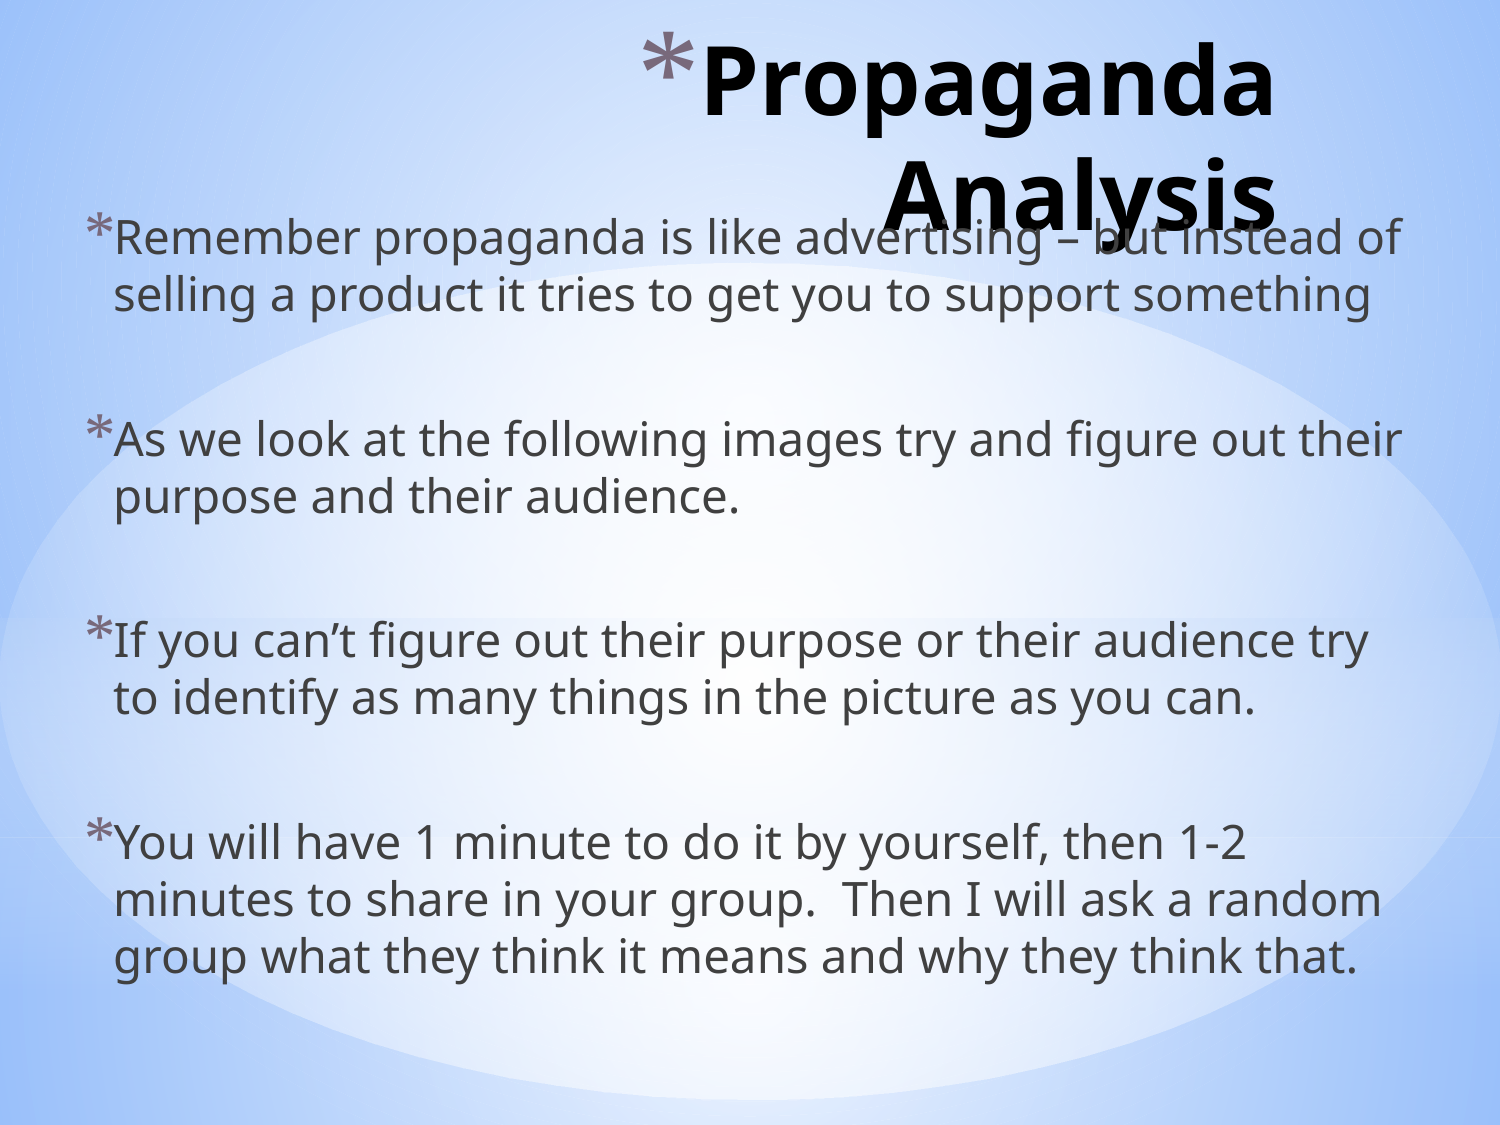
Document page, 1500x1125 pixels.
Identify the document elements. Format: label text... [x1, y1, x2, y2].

title Propaganda Analysis [225, 12, 1294, 200]
list Remember propaganda is like advertising – but instead of selling a product it tries to get you to support something As we look at the following images try and figure out their purpose and their audience. If you can’t figure out their purpose or their audience try to identify as many things in the picture as you can. You will have 1 minute to do it by yourself, then 1-2 minutes to share in your group. Then I will ask a random group what they think it means and why they think that. [62, 200, 1425, 1063]
